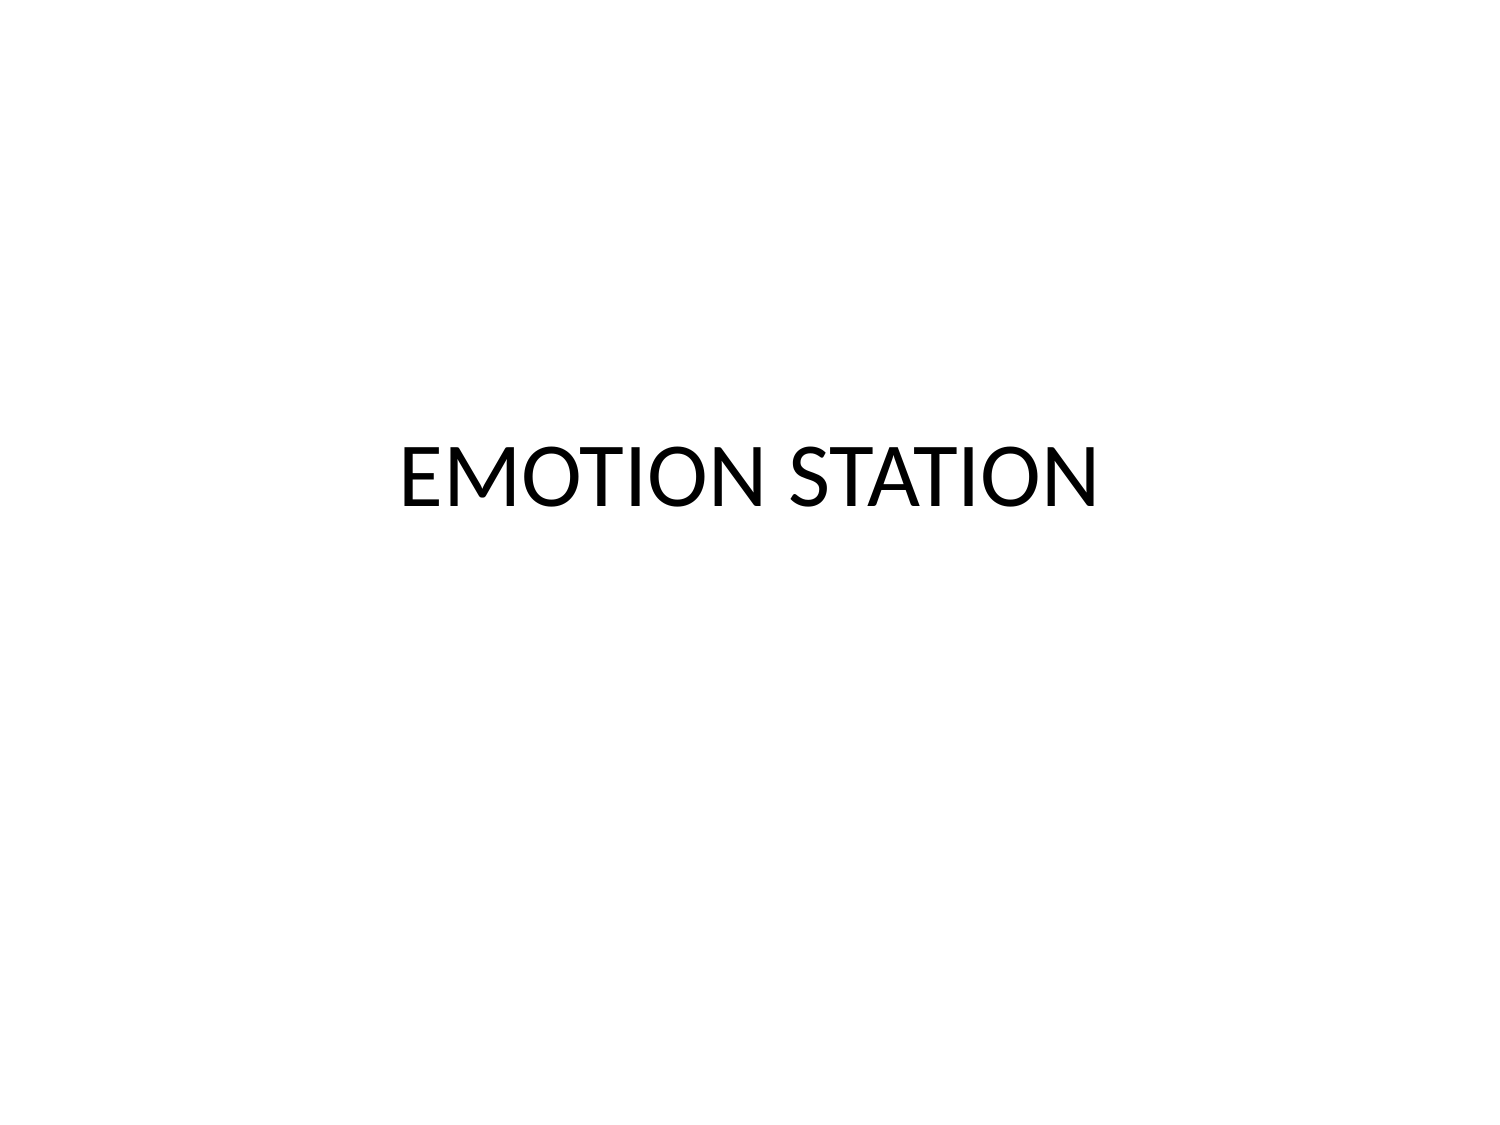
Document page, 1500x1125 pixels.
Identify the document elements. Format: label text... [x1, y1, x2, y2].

title EMOTION STATION [112, 349, 1388, 591]
